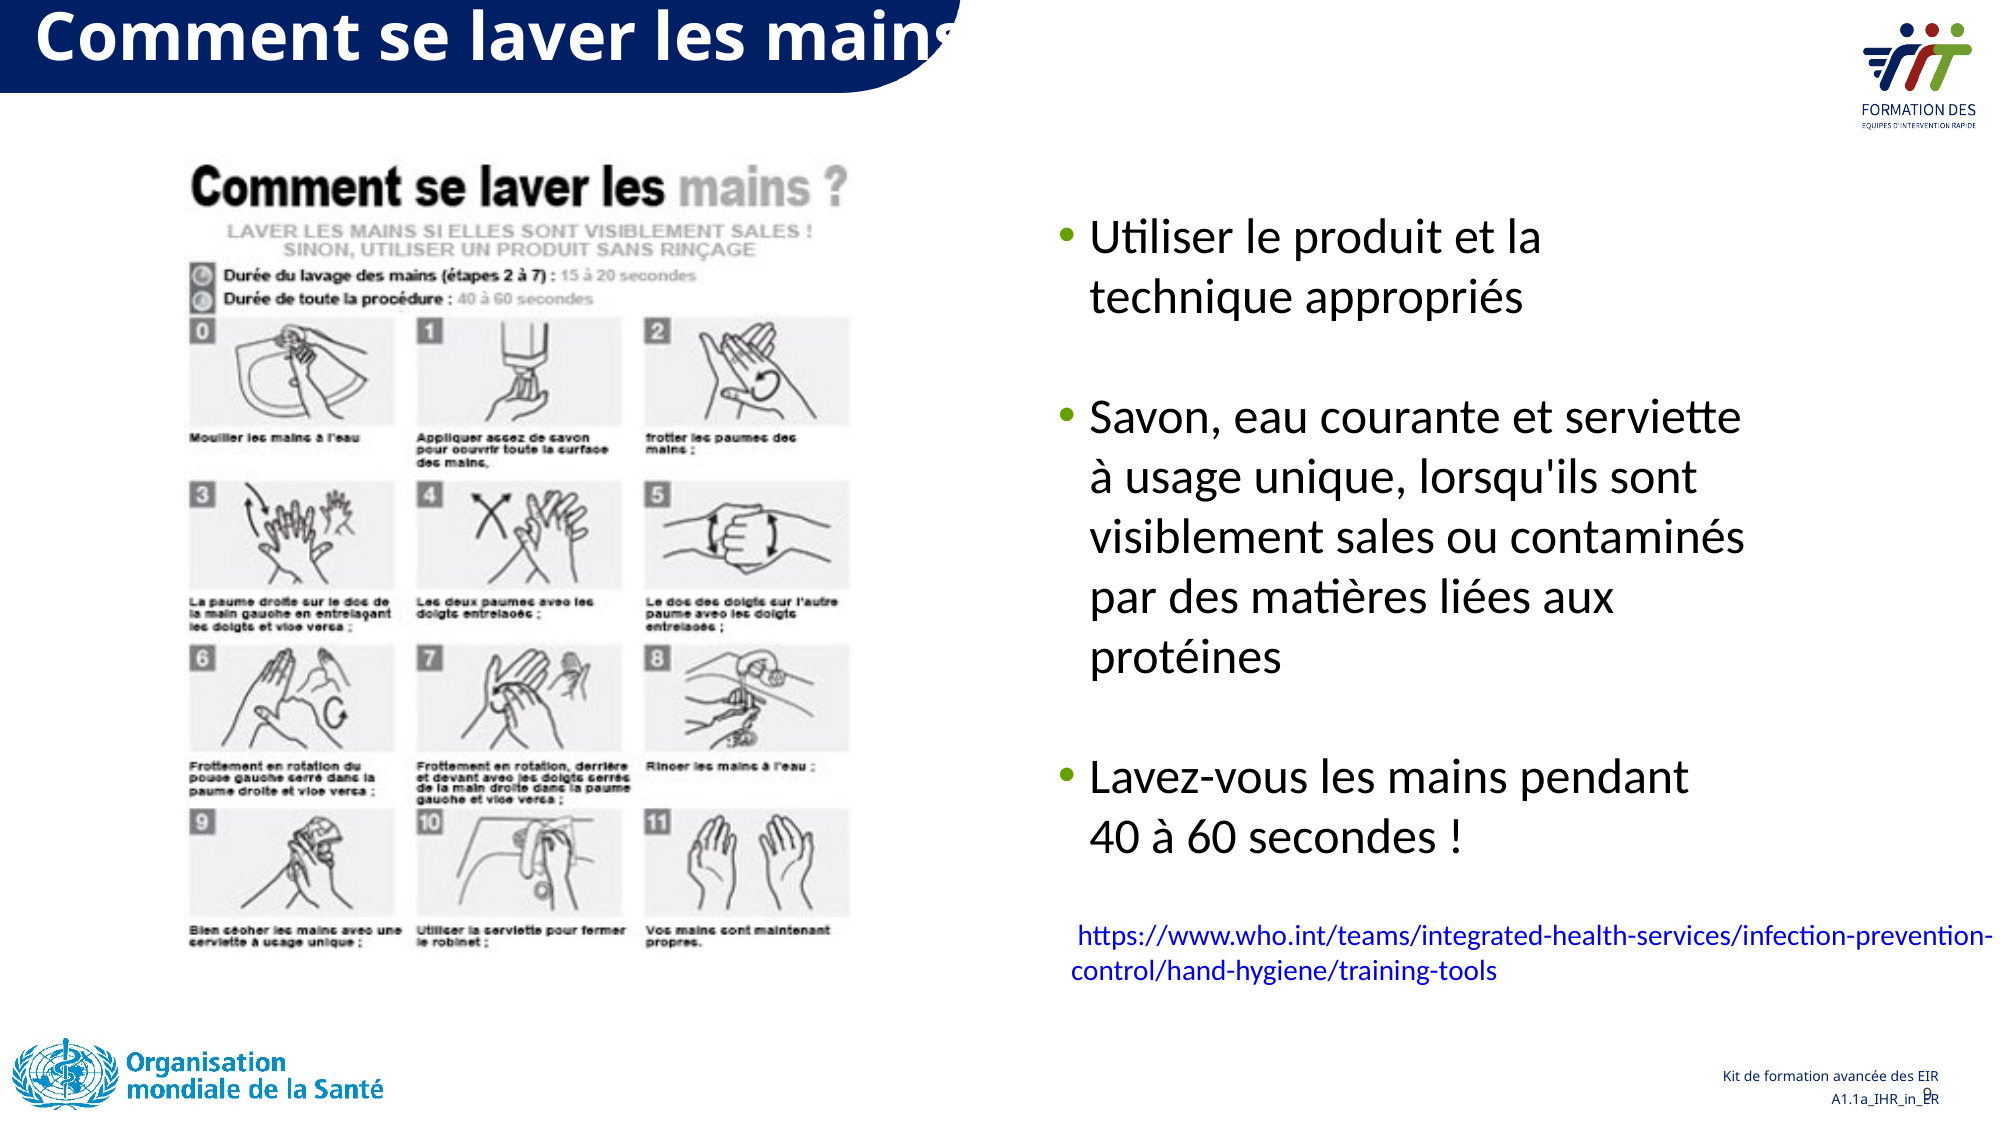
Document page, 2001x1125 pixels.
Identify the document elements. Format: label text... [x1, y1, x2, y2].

picture [1862, 22, 1976, 130]
picture [184, 142, 856, 983]
picture [0, 0, 961, 93]
text_box Utiliser le produit et la technique appropriés Savon, eau courante et serviette à usage unique, lorsqu'ils sont visiblement sales ou contaminés par des matières liées aux protéines Lavez-vous les mains pendant 40 à 60 secondes ! [1052, 196, 1752, 872]
text_box https://www.who.int/teams/integrated-health-services/infection-prevention-control/hand-hygiene/training-tools [1071, 916, 1995, 987]
picture [12, 1038, 383, 1110]
text_box Comment se laver les mains [19, 0, 1120, 75]
